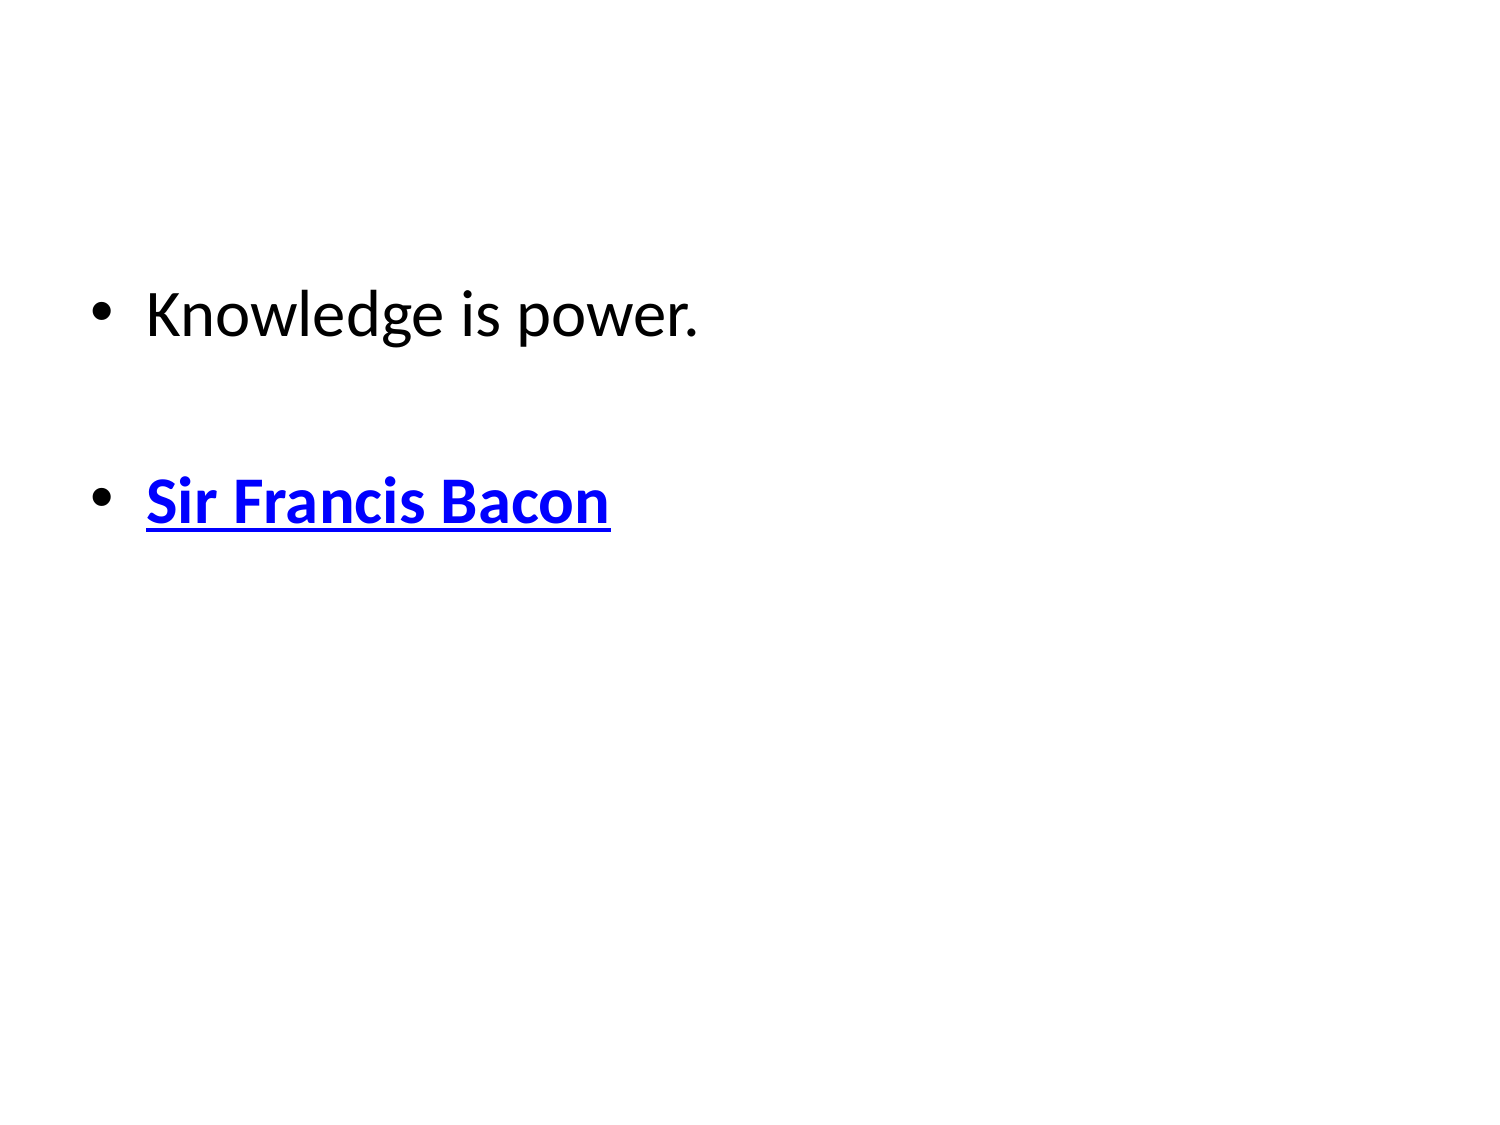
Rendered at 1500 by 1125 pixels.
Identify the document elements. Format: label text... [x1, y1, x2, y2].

list Knowledge is power. Sir Francis Bacon [75, 262, 1425, 1005]
